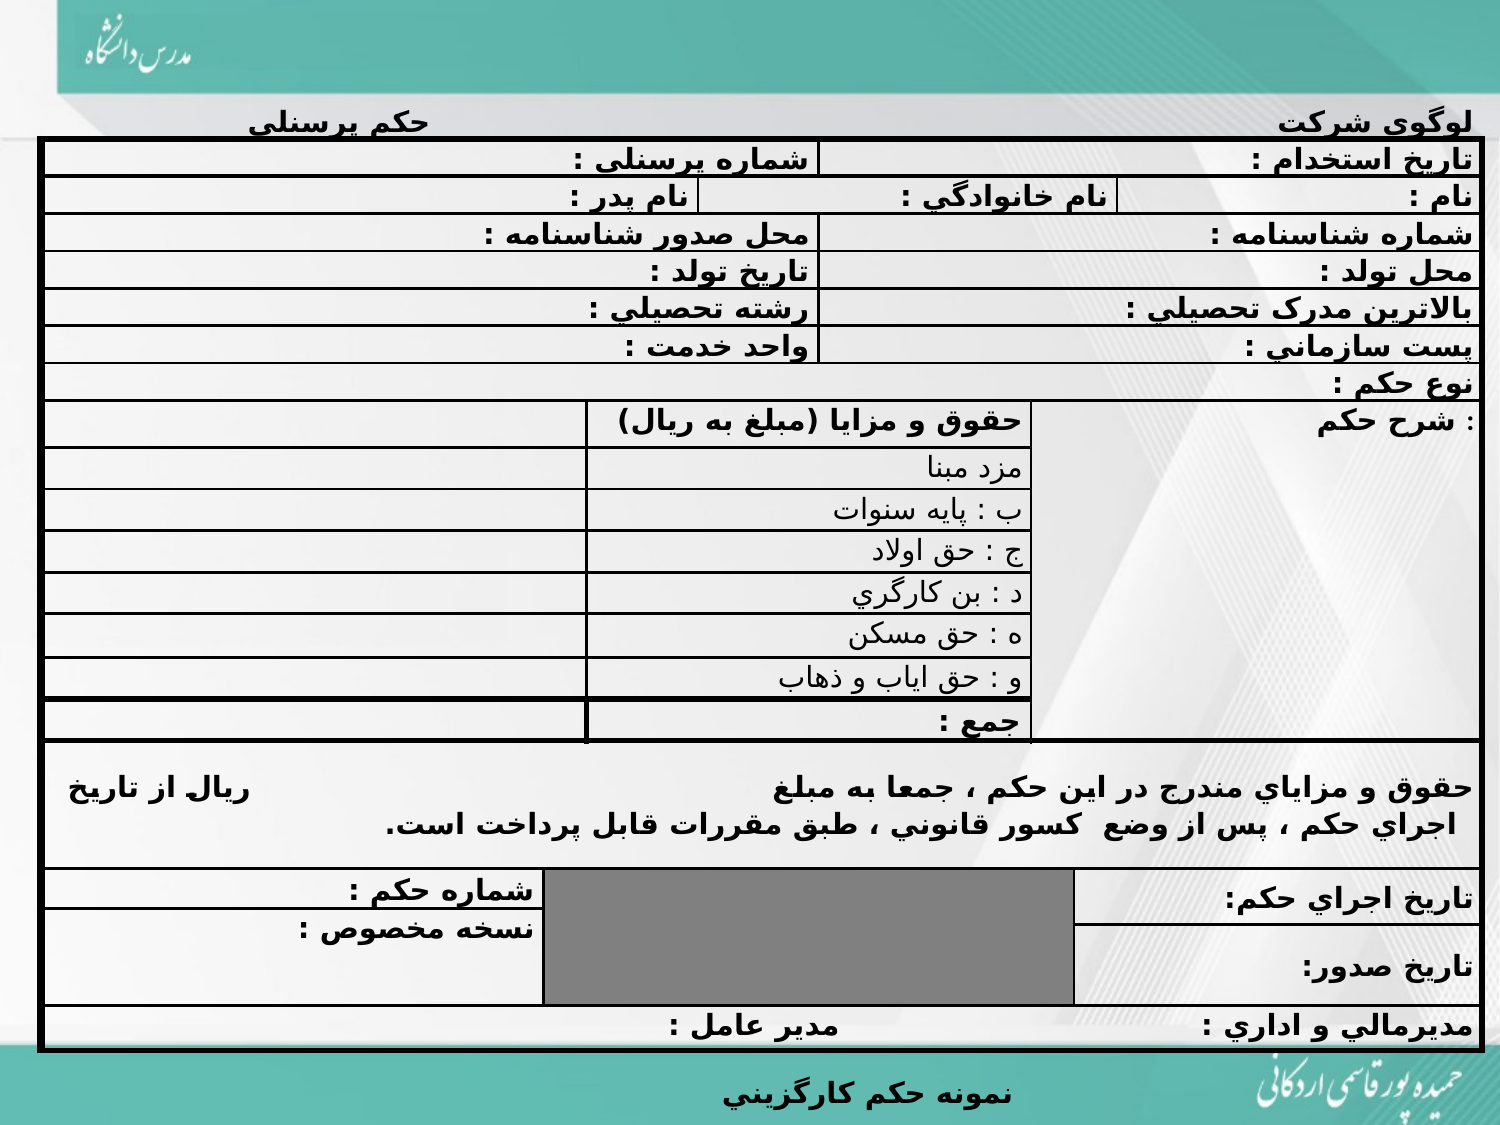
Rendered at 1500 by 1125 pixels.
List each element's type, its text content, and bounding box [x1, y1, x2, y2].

table_cell نام خانوادگي : [699, 178, 1116, 212]
table_cell رشته تحصيلي : [45, 290, 817, 324]
table_cell ج : حق اولاد [588, 532, 1030, 571]
picture [0, 0, 1500, 1125]
table_cell د : بن کارگري [588, 574, 1030, 612]
table_cell نوع حکم : [45, 364, 1479, 399]
table_cell شماره پرسنلي : [45, 142, 817, 174]
table_cell و : حق اياب و ذهاب [588, 659, 1030, 696]
table_cell تاريخ صدور: [1075, 926, 1479, 1004]
table_cell نام : [1118, 178, 1479, 212]
table_cell شرح حکم : [1032, 402, 1479, 738]
table_cell مزد مبنا [588, 449, 1030, 488]
table_cell پست سازماني : [820, 327, 1479, 362]
table_cell [545, 870, 1073, 1004]
table_cell تاريخ اجراي حکم: [1075, 870, 1479, 923]
table_cell [45, 659, 585, 696]
table_cell محل صدور شناسنامه : [45, 215, 817, 250]
table_cell [45, 449, 585, 488]
table_header لوگوي شرکت [818, 102, 1482, 136]
table_cell [45, 532, 585, 571]
table_cell حقوق و مزاياي مندرج در اين حکم ، جمعا به مبلغ ريال از تاريخ اجراي حکم ، پس از وضع کسور قانوني ، طبق مقررات قابل پرداخت است. [45, 743, 1479, 867]
table_cell تاريخ تولد : [45, 252, 817, 287]
table_cell ه : حق مسکن [588, 615, 1030, 656]
text_box نمونه حکم کارگزيني [707, 1067, 1029, 1117]
table_cell نام پدر : [45, 178, 697, 212]
table_cell حقوق و مزايا (مبلغ به ريال) [588, 402, 1030, 446]
table_cell نسخه مخصوص : [45, 910, 542, 1004]
table_cell [45, 574, 585, 612]
table_cell بالاترين مدرک تحصيلي : [820, 290, 1479, 324]
table_cell ب : پايه سنوات [588, 490, 1030, 529]
table_cell تاريخ استخدام : [820, 142, 1479, 174]
table_cell مديرمالي و اداري : مدير عامل : [45, 1007, 1479, 1048]
table_cell [45, 615, 585, 656]
table_cell جمع : [589, 702, 1030, 738]
table_cell شماره شناسنامه : [820, 215, 1479, 250]
table_cell محل تولد : [820, 252, 1479, 287]
table_cell شماره حکم : [45, 870, 542, 907]
table_cell [45, 702, 584, 738]
table_cell [45, 490, 585, 529]
table_cell واحد خدمت : [45, 327, 817, 362]
table_cell [45, 402, 585, 446]
table_header حکم پرسنلي [41, 102, 818, 136]
